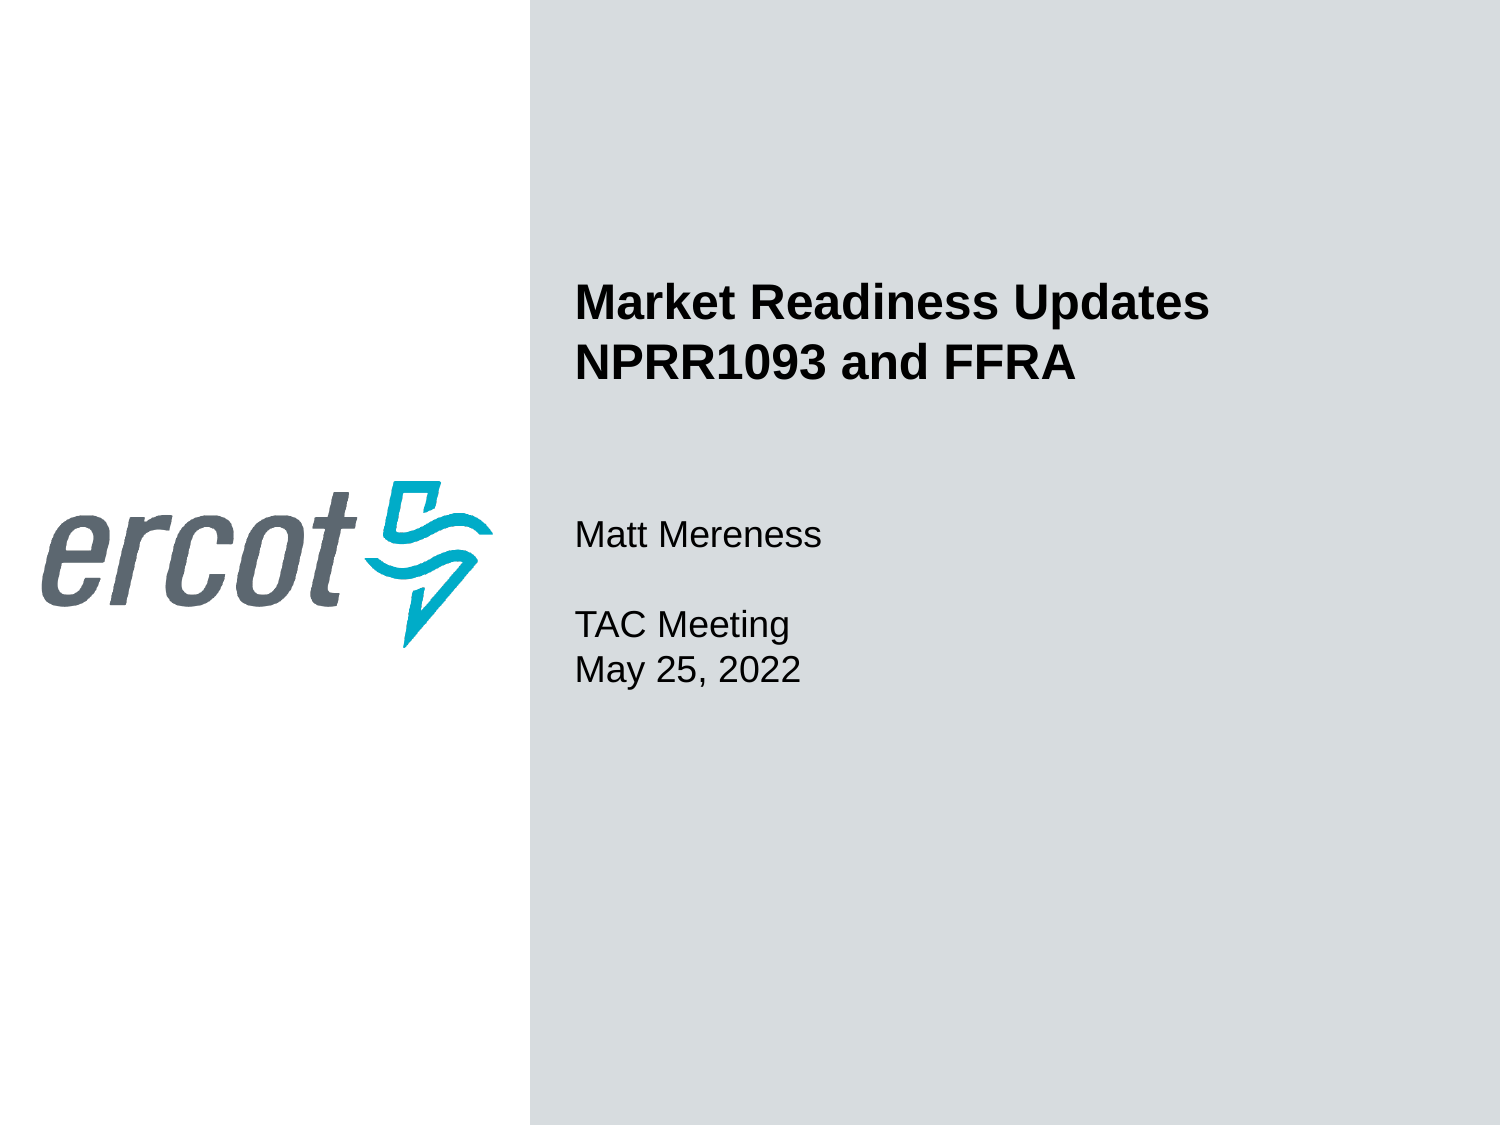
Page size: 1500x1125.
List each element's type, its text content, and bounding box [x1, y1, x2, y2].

text_box Market Readiness Updates NPRR1093 and FFRA Matt Mereness TAC Meeting May 25, 2022 [559, 262, 1486, 878]
picture [32, 471, 501, 654]
